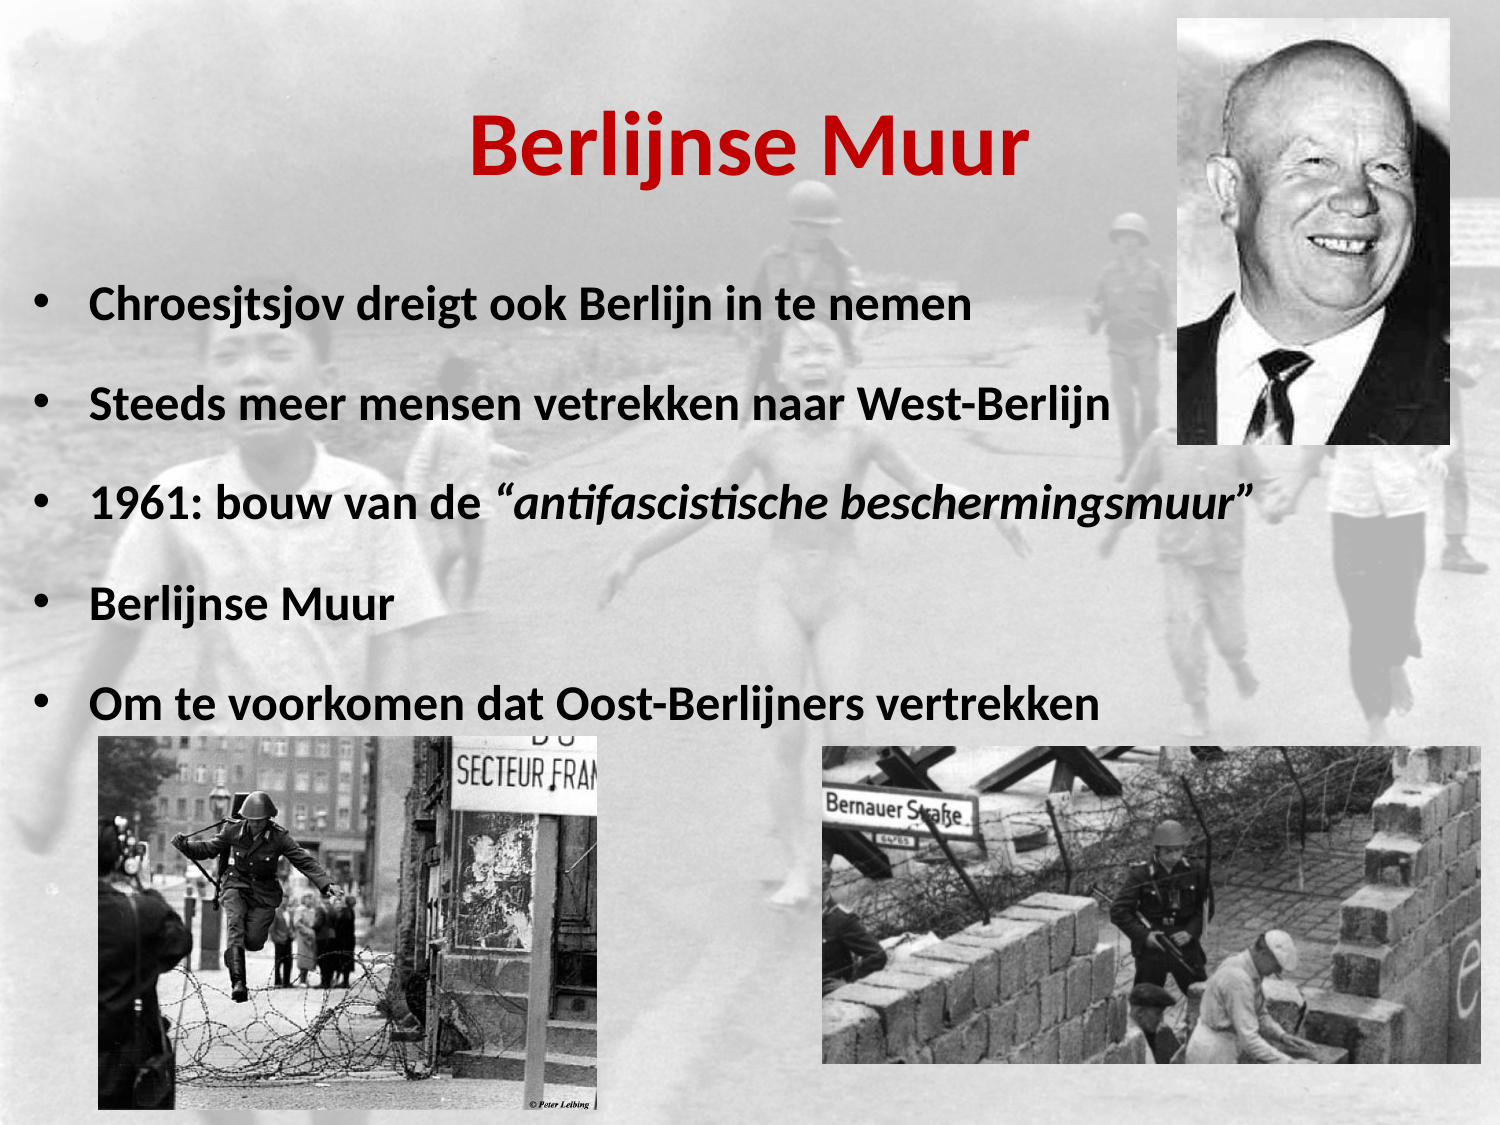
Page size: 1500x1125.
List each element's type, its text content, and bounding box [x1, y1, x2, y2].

list Chroesjtsjov dreigt ook Berlijn in te nemen Steeds meer mensen vetrekken naar West-Berlijn 1961: bouw van de “antifascistische beschermingsmuur” Berlijnse Muur Om te voorkomen dat Oost-Berlijners vertrekken [17, 232, 1353, 906]
picture [98, 736, 597, 1110]
picture [822, 746, 1481, 1064]
picture [1176, 17, 1450, 445]
title Berlijnse Muur [75, 45, 1171, 232]
